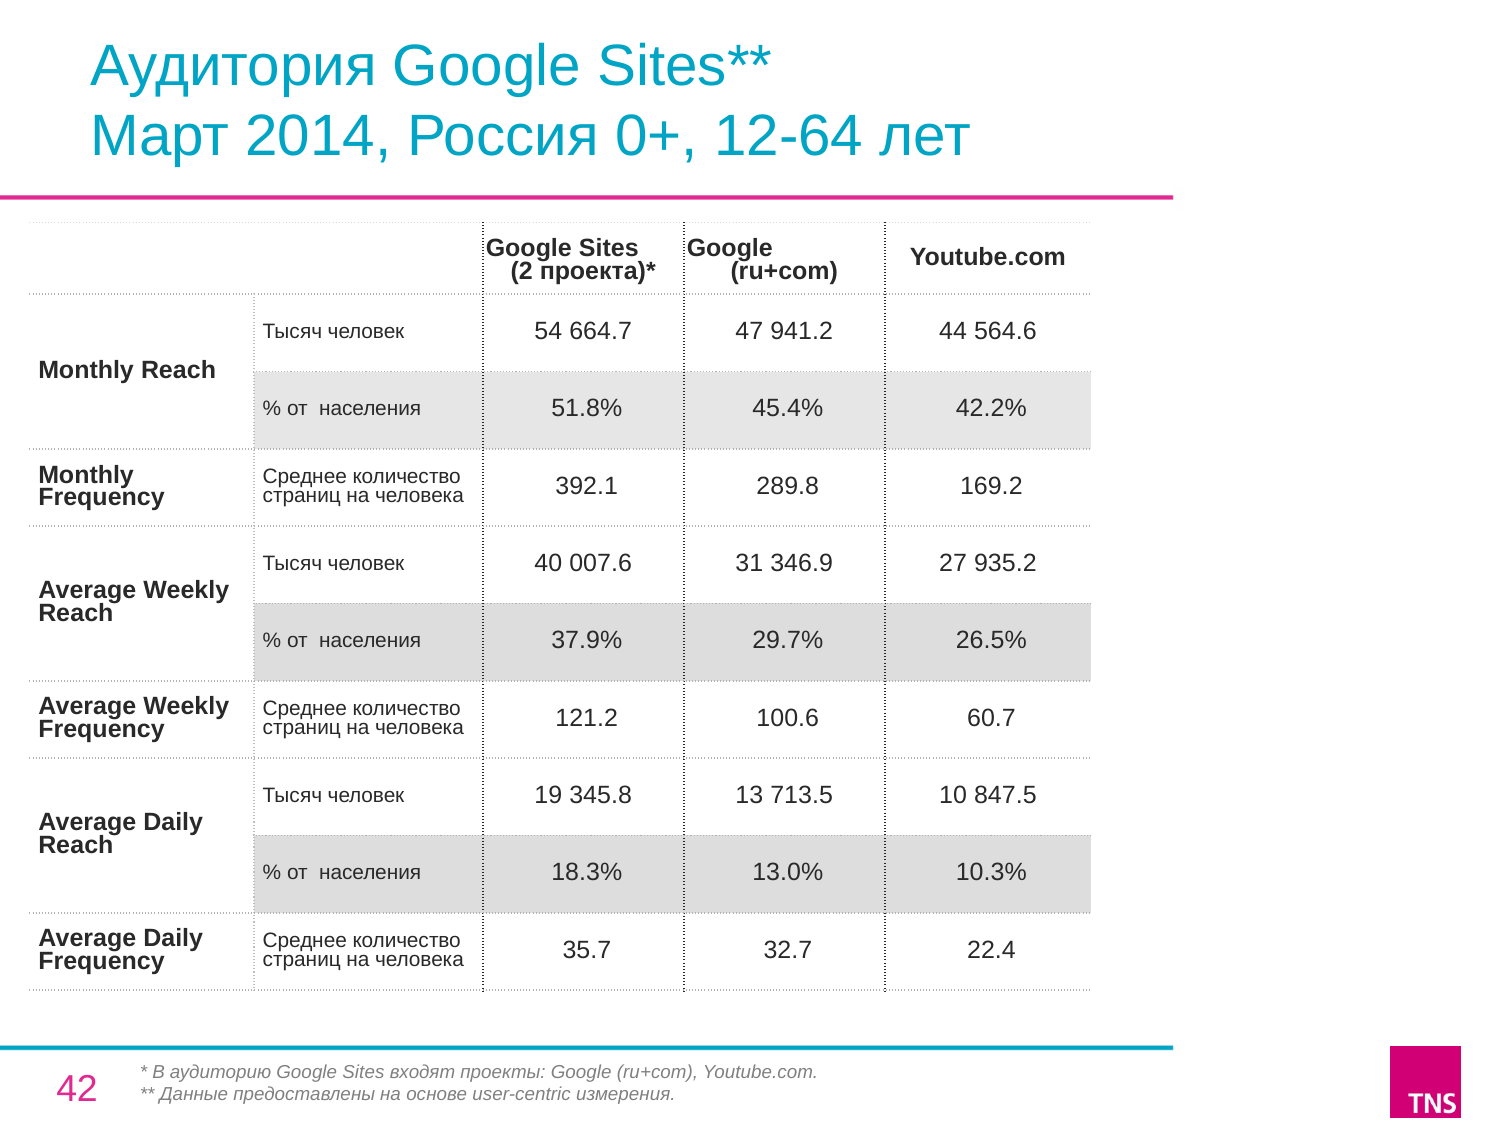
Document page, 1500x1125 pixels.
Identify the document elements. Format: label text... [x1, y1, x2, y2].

table_header Google (ru+com) [684, 223, 885, 294]
table_cell Monthly Reach [29, 294, 254, 449]
table_cell 10 847.5 [885, 758, 1091, 835]
text_box * В аудиторию Google Sites входят проекты: Google (ru+com), Youtube.com. ** Данные предоставлены на основе user-centric измерения. [124, 1052, 1463, 1112]
table_cell 27 935.2 [885, 526, 1091, 603]
table_cell 100.6 [684, 681, 885, 758]
table_cell 13 713.5 [684, 758, 885, 835]
table_cell Тысяч человек [254, 294, 483, 372]
table_cell 10.3% [885, 835, 1091, 913]
table_cell Среднее количество страниц на человека [254, 913, 483, 990]
table_cell % от населения [254, 603, 483, 681]
table_cell 169.2 [885, 449, 1091, 526]
table_cell 121.2 [483, 681, 684, 758]
table_cell 26.5% [885, 603, 1091, 681]
table_cell 22.4 [885, 913, 1091, 990]
table_cell 35.7 [483, 913, 684, 990]
table_cell 13.0% [684, 835, 885, 913]
table_cell 31 346.9 [684, 526, 885, 603]
table_cell 45.4% [684, 372, 885, 449]
table_cell 18.3% [483, 835, 684, 913]
table_cell Average Daily Reach [29, 758, 254, 913]
table_header Google Sites (2 проекта)* [483, 223, 684, 294]
table_cell 47 941.2 [684, 294, 885, 372]
title Аудитория Google Sites** Март 2014, Россия 0+, 12-64 лет [74, 8, 1476, 187]
table_cell Average Weekly Frequency [29, 681, 254, 758]
table_header [29, 223, 483, 294]
table_cell 289.8 [684, 449, 885, 526]
table_cell Average Daily Frequency [29, 913, 254, 990]
slide_number 42 [40, 1055, 392, 1125]
table_cell 40 007.6 [483, 526, 684, 603]
table_cell 19 345.8 [483, 758, 684, 835]
table_header Youtube.com [885, 223, 1091, 294]
table_cell 44 564.6 [885, 294, 1091, 372]
table_cell 42.2% [885, 372, 1091, 449]
table_cell % от населения [254, 372, 483, 449]
table_cell 37.9% [483, 603, 684, 681]
picture [0, 0, 1500, 1125]
table_cell Среднее количество страниц на человека [254, 681, 483, 758]
table_cell 32.7 [684, 913, 885, 990]
table_cell Average Weekly Reach [29, 526, 254, 681]
table_cell 60.7 [885, 681, 1091, 758]
table_cell 51.8% [483, 372, 684, 449]
table_cell 29.7% [684, 603, 885, 681]
table_cell 54 664.7 [483, 294, 684, 372]
table_cell Среднее количество страниц на человека [254, 449, 483, 526]
table_cell Тысяч человек [254, 758, 483, 835]
table_cell 392.1 [483, 449, 684, 526]
table_cell Monthly Frequency [29, 449, 254, 526]
table_cell % от населения [254, 835, 483, 913]
table_cell Тысяч человек [254, 526, 483, 603]
